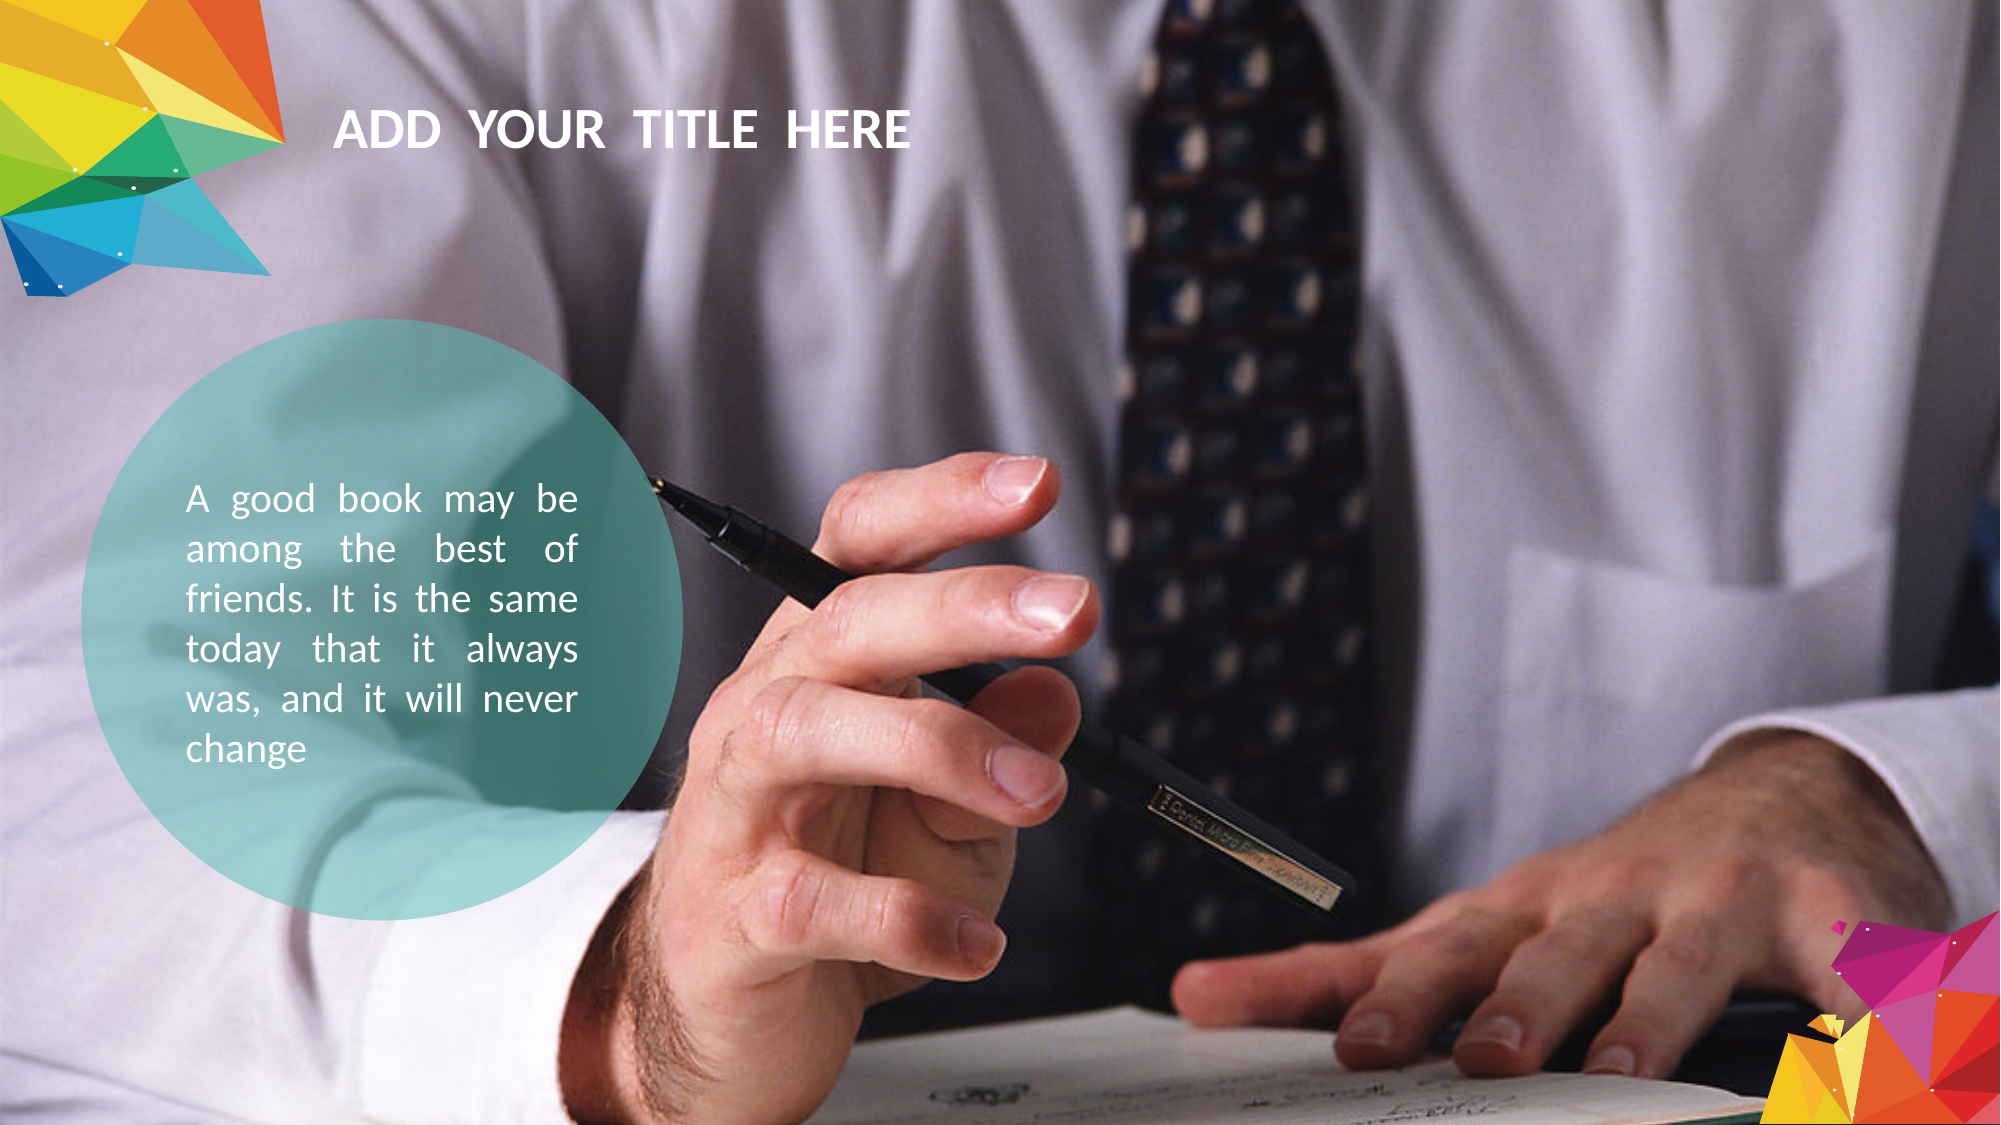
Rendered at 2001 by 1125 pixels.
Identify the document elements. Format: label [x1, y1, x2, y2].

text_box [0, 5, 292, 292]
text_box [1772, 896, 1987, 1125]
picture [0, 0, 2000, 1125]
